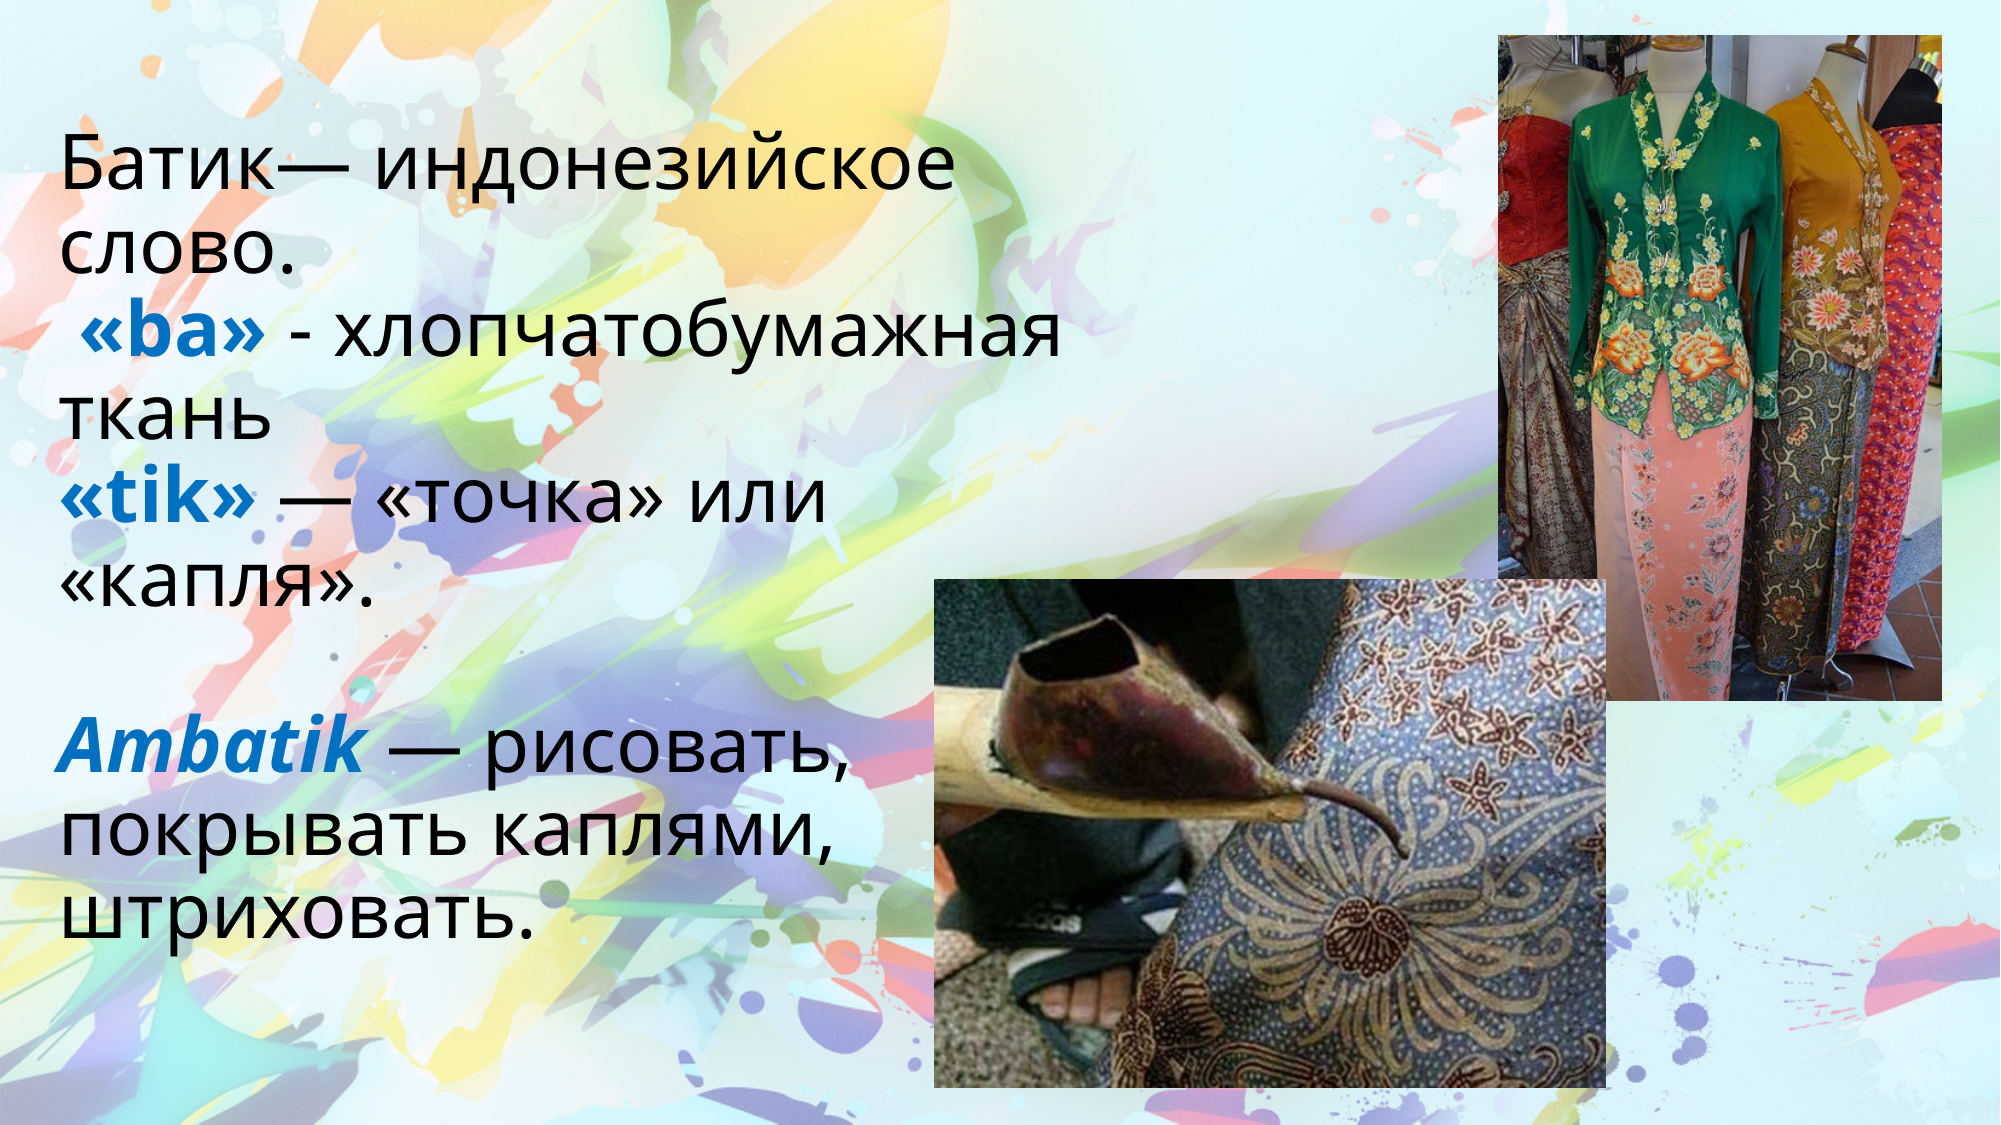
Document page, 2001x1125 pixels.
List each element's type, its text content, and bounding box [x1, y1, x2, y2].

picture [934, 35, 1942, 1088]
title Батик— индонезийское слово. «ba» - хлопчатобумажная ткань «tik» — «точка» или «капля». Ambatik — рисовать, покрывать каплями, штриховать. [43, 80, 1095, 999]
